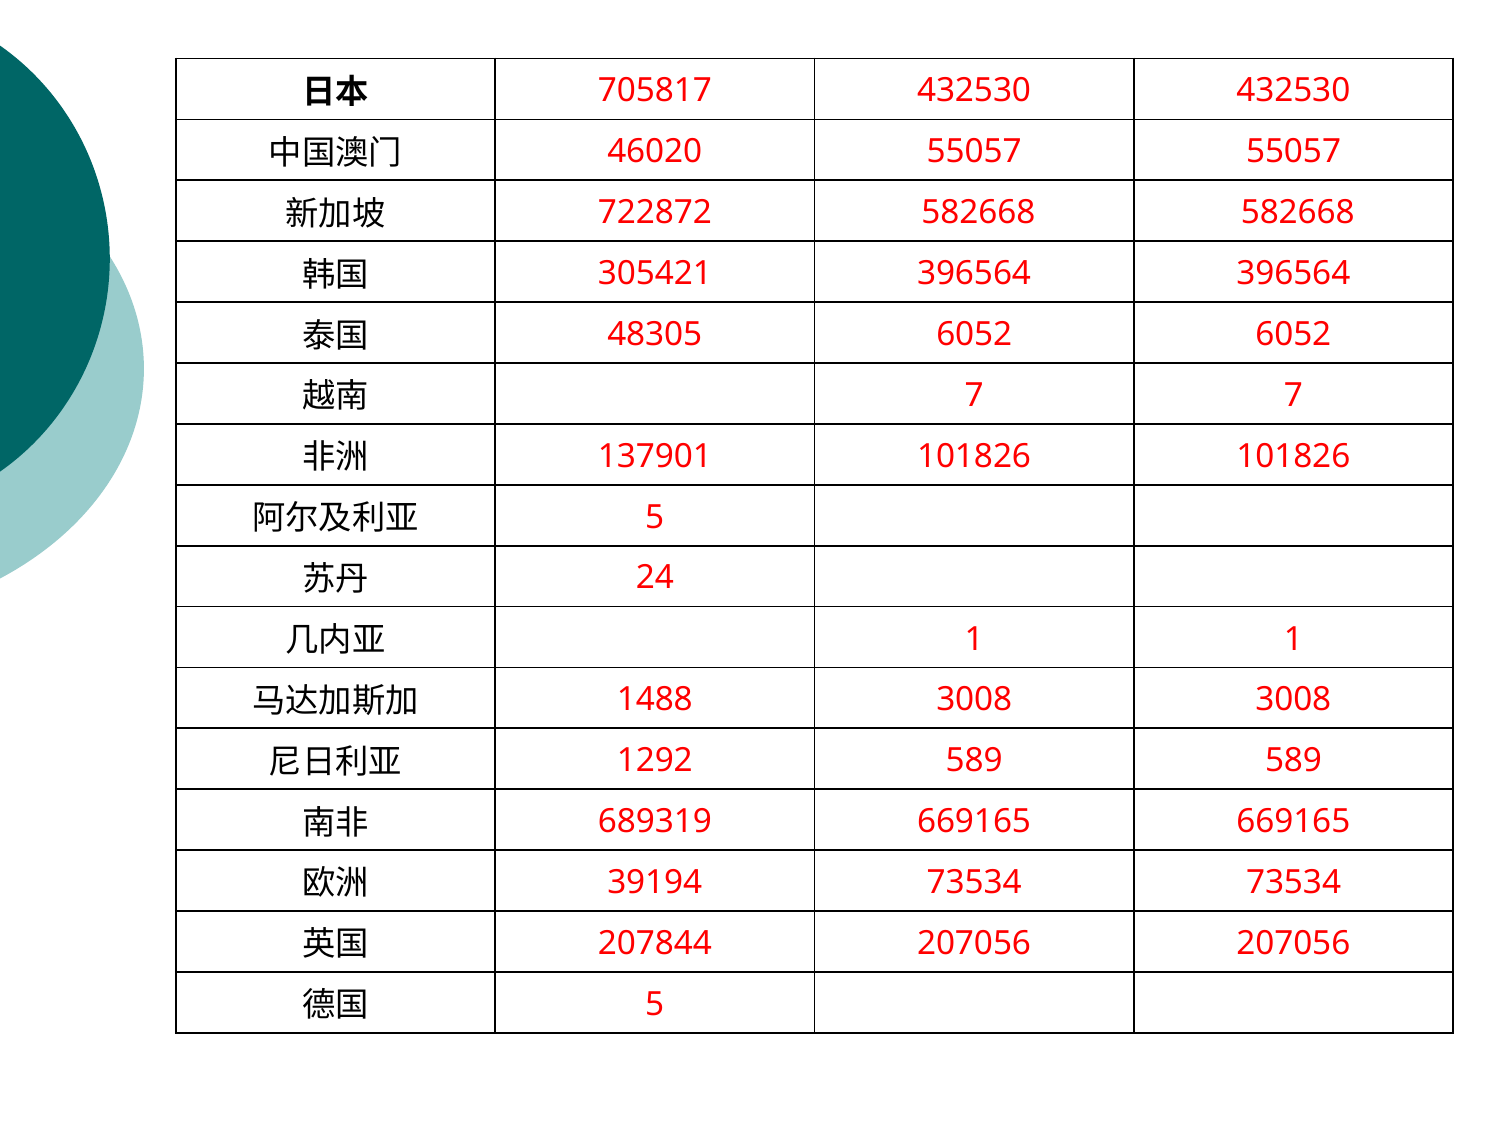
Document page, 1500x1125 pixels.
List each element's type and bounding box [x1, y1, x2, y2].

table_cell [496, 851, 814, 910]
table_cell [815, 851, 1133, 910]
table_header [1135, 59, 1452, 119]
table_cell [815, 120, 1133, 179]
table_cell [815, 668, 1133, 727]
table_cell [815, 973, 1133, 1032]
table_cell [496, 668, 814, 727]
table_cell [815, 547, 1133, 606]
table_cell [177, 607, 494, 667]
table_cell [496, 181, 814, 240]
table_cell [496, 303, 814, 362]
table_cell [496, 790, 814, 849]
table_cell [815, 303, 1133, 362]
table_cell [177, 851, 494, 910]
table_cell [496, 486, 814, 545]
table_cell [177, 303, 494, 362]
table_cell [177, 729, 494, 788]
table_cell [815, 242, 1133, 301]
table_header [496, 59, 814, 119]
table_cell [496, 973, 814, 1032]
table_cell [496, 242, 814, 301]
table_cell [1135, 303, 1452, 362]
table_cell [496, 120, 814, 179]
table_header [177, 59, 494, 119]
table_cell [1135, 607, 1452, 667]
table_cell [815, 364, 1133, 423]
table_cell [1135, 364, 1452, 423]
table_header [815, 59, 1133, 119]
table_cell [177, 790, 494, 849]
table_cell [177, 364, 494, 423]
table_cell [815, 486, 1133, 545]
table_cell [815, 181, 1133, 240]
table_cell [1135, 790, 1452, 849]
table_cell [496, 729, 814, 788]
table_cell [1135, 851, 1452, 910]
table_cell [177, 242, 494, 301]
table_cell [496, 547, 814, 606]
table_cell [177, 181, 494, 240]
table_cell [815, 729, 1133, 788]
table_cell [177, 486, 494, 545]
table_cell [177, 120, 494, 179]
table_cell [1135, 425, 1452, 484]
table_cell [815, 425, 1133, 484]
table_cell [1135, 242, 1452, 301]
table_cell [177, 425, 494, 484]
table_cell [1135, 668, 1452, 727]
table_cell [815, 607, 1133, 667]
table_cell [1135, 973, 1452, 1032]
table_cell [1135, 120, 1452, 179]
table_cell [1135, 729, 1452, 788]
table_cell [815, 912, 1133, 971]
table_cell [496, 364, 814, 423]
table_cell [815, 790, 1133, 849]
table_cell [496, 607, 814, 667]
table_cell [1135, 486, 1452, 545]
table_cell [177, 973, 494, 1032]
table_cell [1135, 547, 1452, 606]
table_cell [177, 668, 494, 727]
table_cell [177, 547, 494, 606]
table_cell [177, 912, 494, 971]
table_cell [496, 912, 814, 971]
table_cell [1135, 181, 1452, 240]
table_cell [1135, 912, 1452, 971]
table_cell [496, 425, 814, 484]
